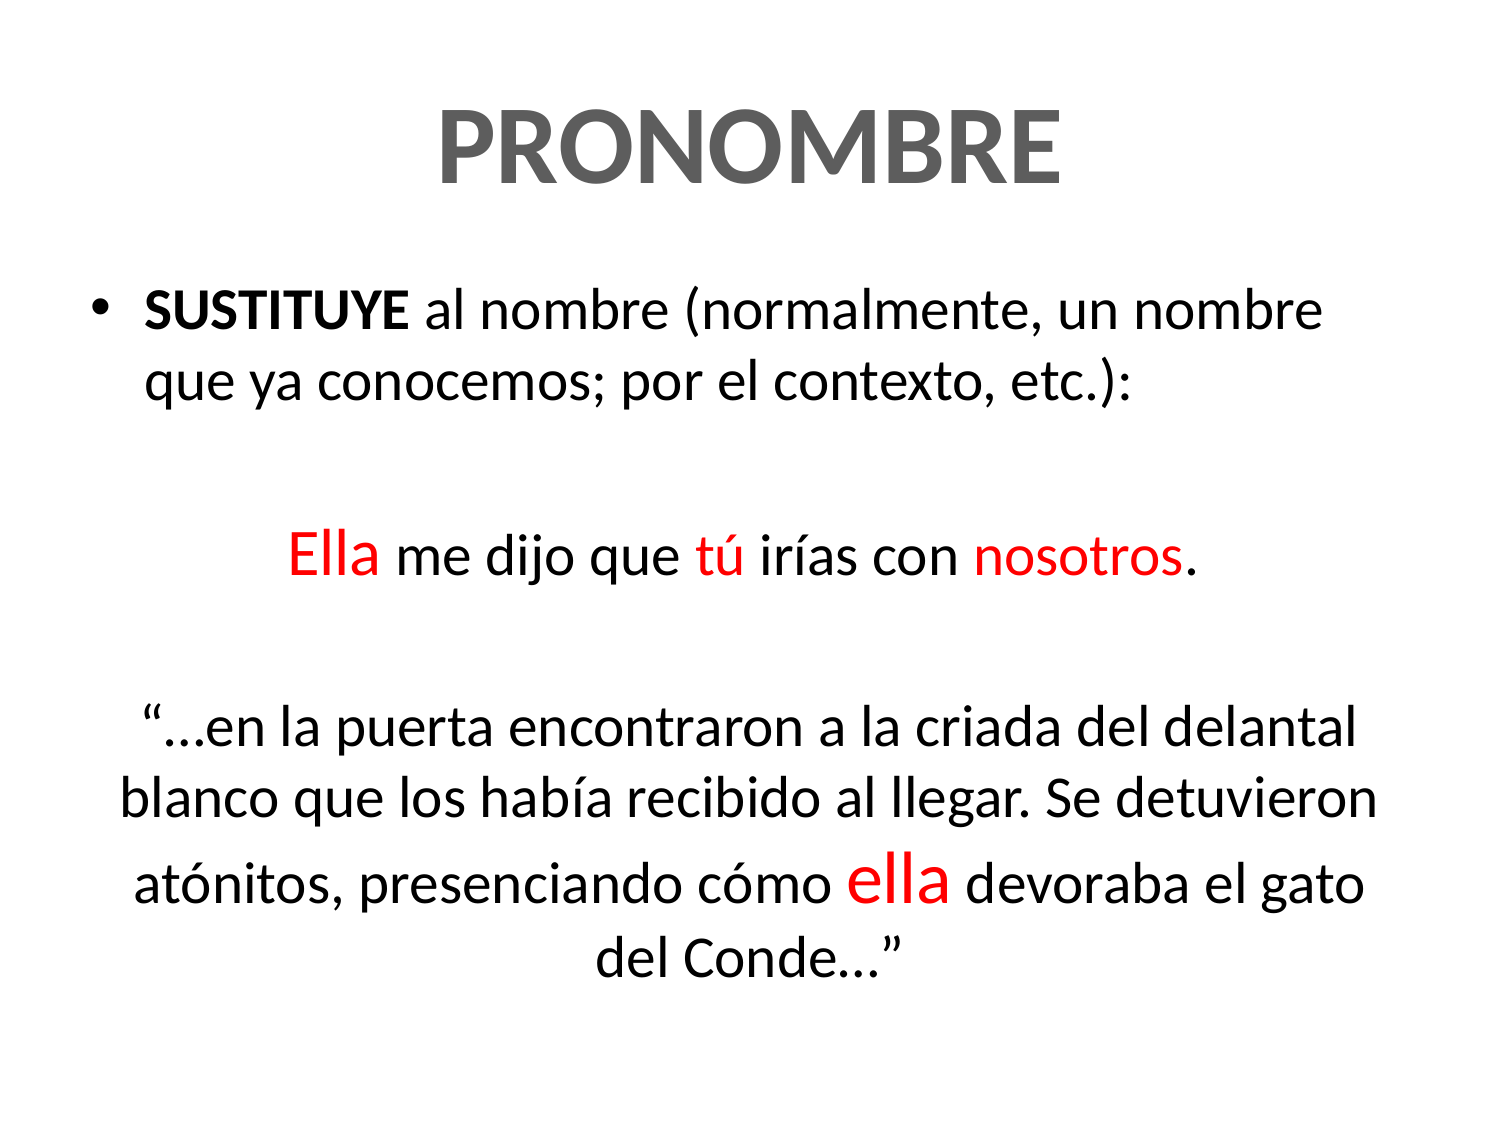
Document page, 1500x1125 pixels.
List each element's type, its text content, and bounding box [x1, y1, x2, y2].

list SUSTITUYE al nombre (normalmente, un nombre que ya conocemos; por el contexto, etc.): Ella me dijo que tú irías con nosotros. “…en la puerta encontraron a la criada del delantal blanco que los había recibido al llegar. Se detuvieron atónitos, presenciando cómo ella devoraba el gato del Conde…” [75, 262, 1425, 1005]
title PRONOMBRE [75, 45, 1425, 233]
